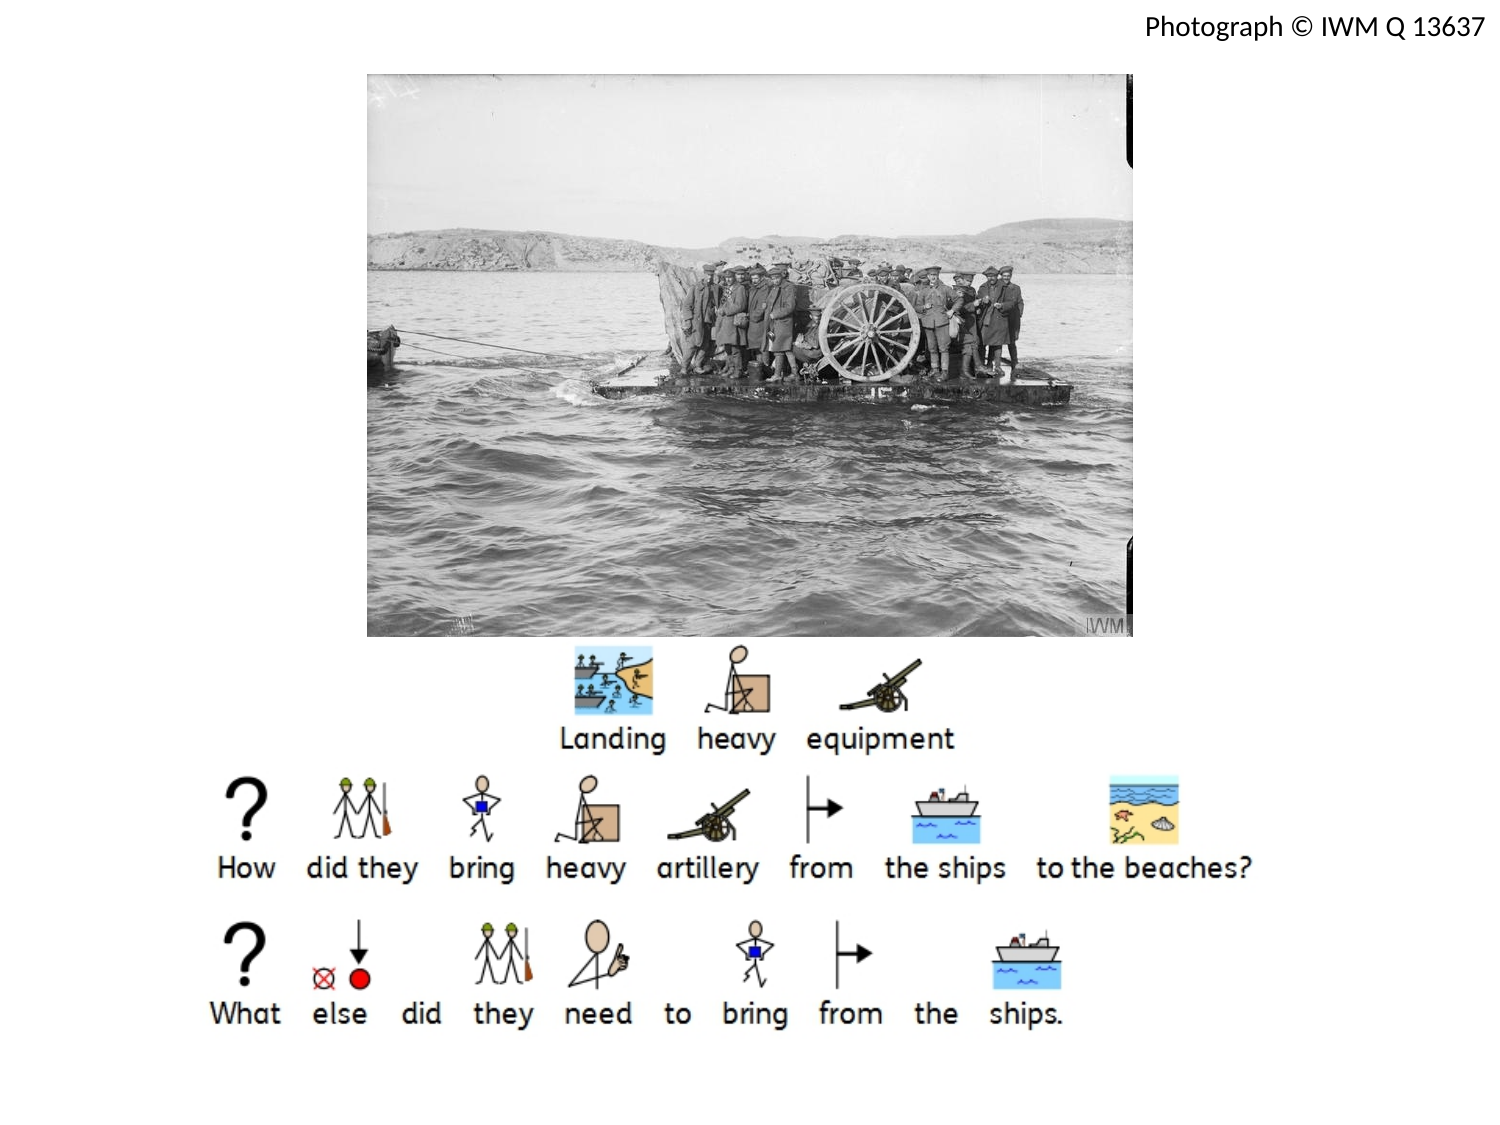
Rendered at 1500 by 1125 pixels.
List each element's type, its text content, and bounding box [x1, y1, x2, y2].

picture [202, 74, 1318, 898]
picture [199, 912, 1310, 1043]
text_box Photograph © IWM Q 13637 [1130, 0, 1500, 50]
